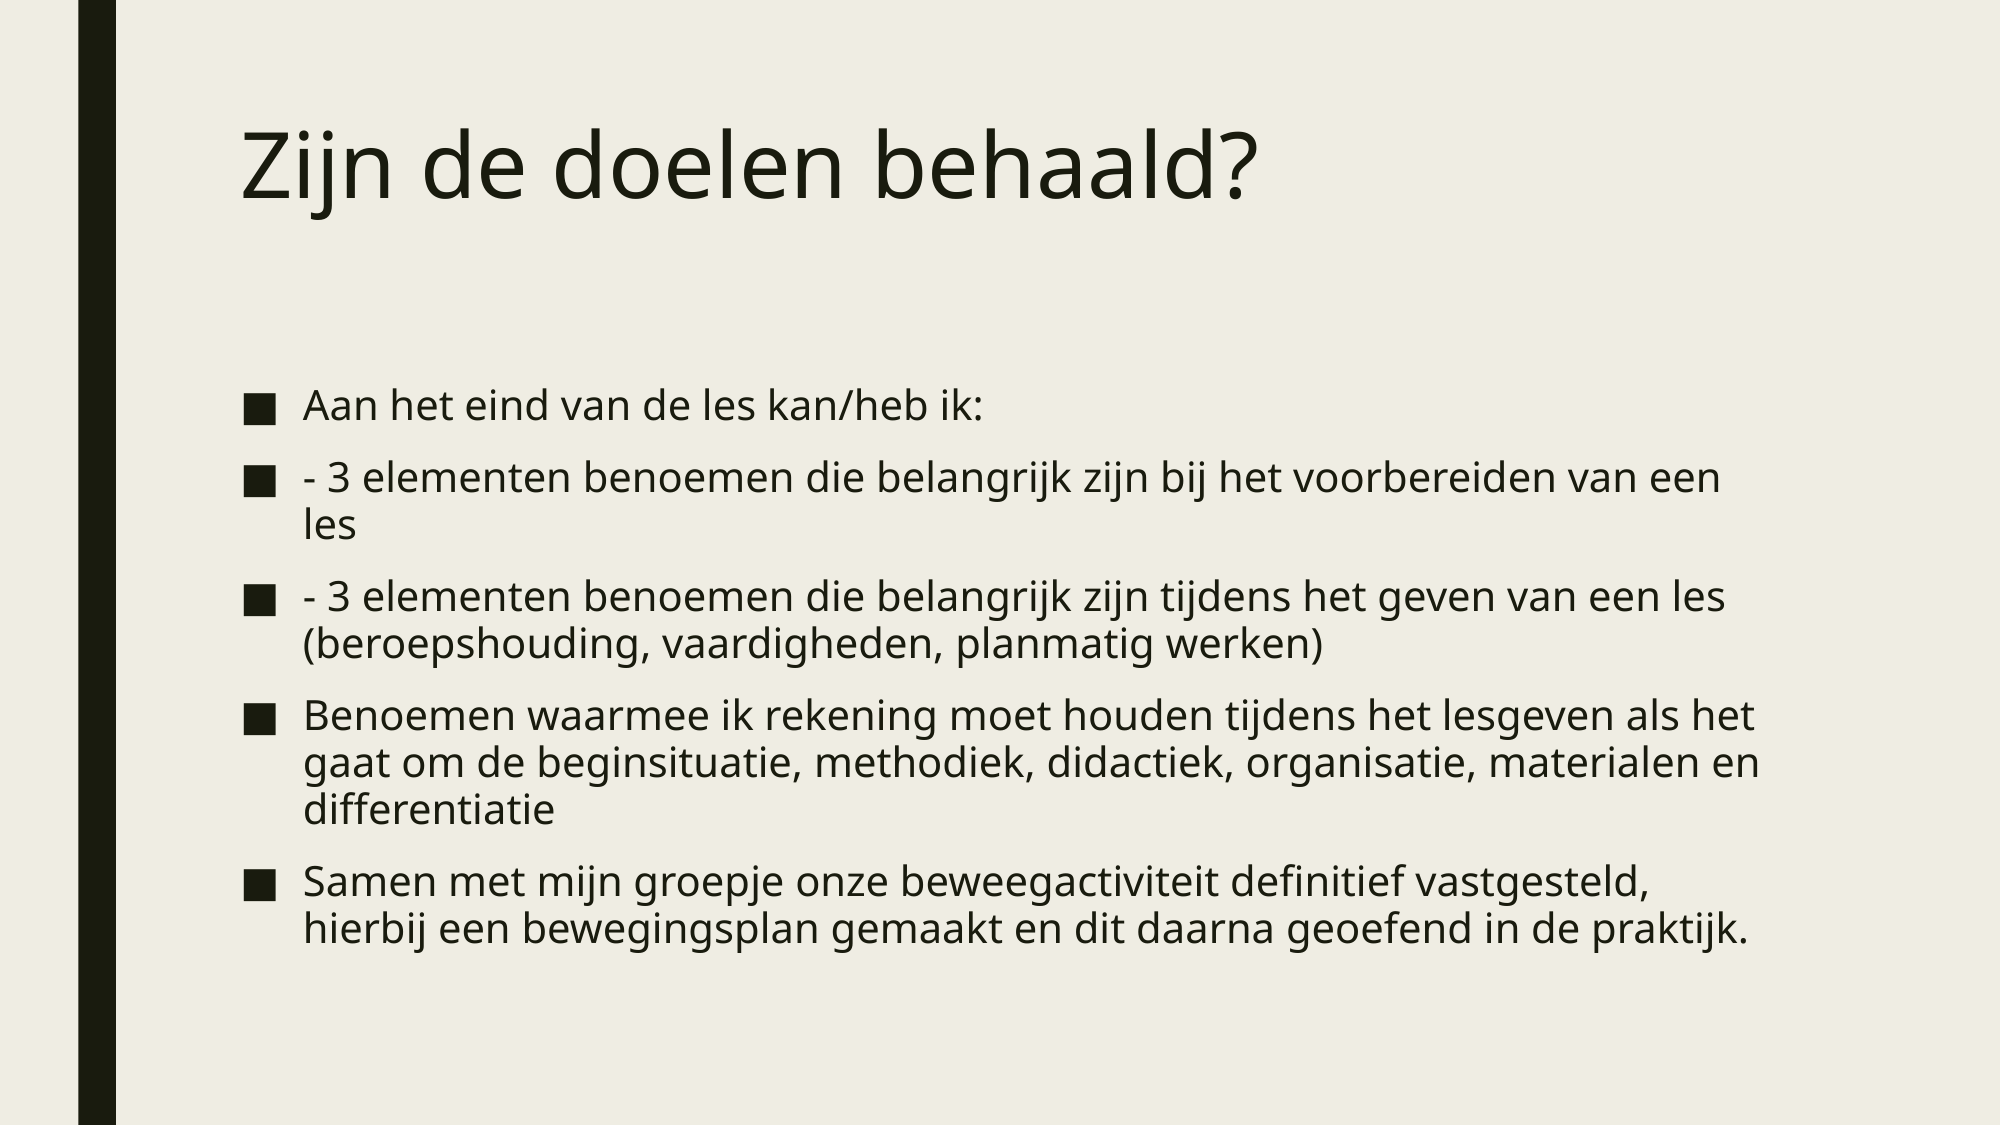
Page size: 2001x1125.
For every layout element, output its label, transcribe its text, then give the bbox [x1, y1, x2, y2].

title Zijn de doelen behaald? [225, 112, 1800, 357]
list Aan het eind van de les kan/heb ik: - 3 elementen benoemen die belangrijk zijn bij het voorbereiden van een les - 3 elementen benoemen die belangrijk zijn tijdens het geven van een les (beroepshouding, vaardigheden, planmatig werken) Benoemen waarmee ik rekening moet houden tijdens het lesgeven als het gaat om de beginsituatie, methodiek, didactiek, organisatie, materialen en differentiatie Samen met mijn groepje onze beweegactiviteit definitief vastgesteld, hierbij een bewegingsplan gemaakt en dit daarna geoefend in de praktijk. [225, 375, 1800, 963]
